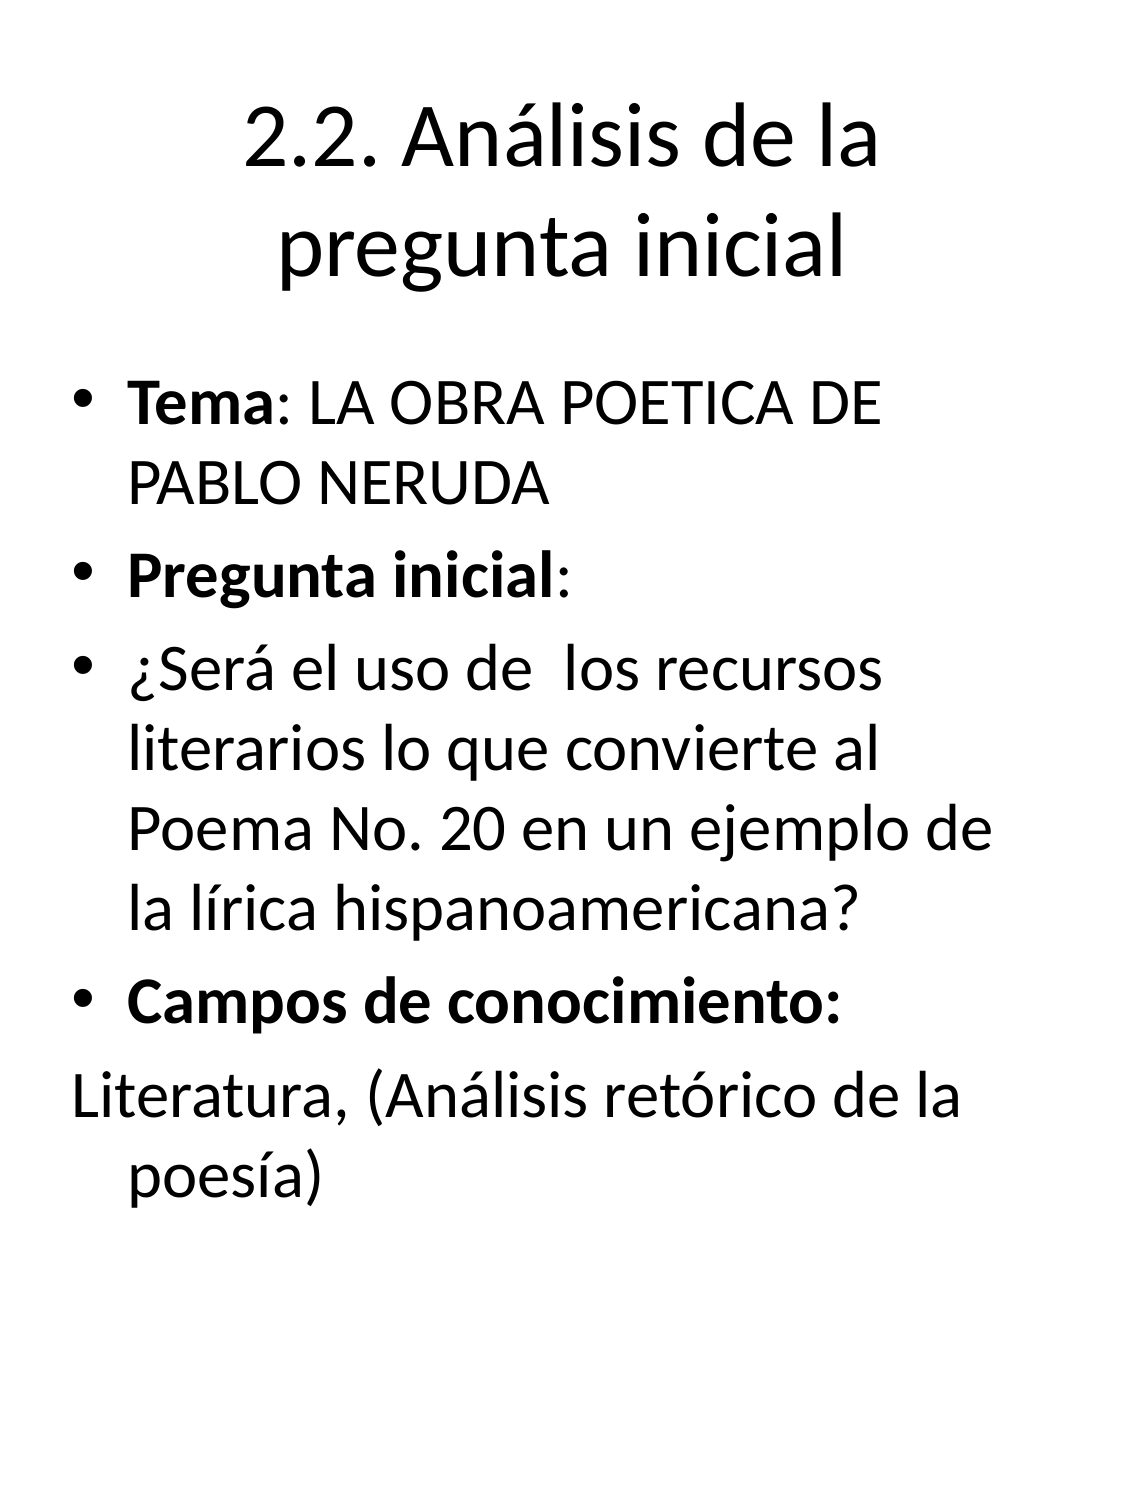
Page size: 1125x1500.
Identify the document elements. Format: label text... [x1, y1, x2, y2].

title 2.2. Análisis de la pregunta inicial [56, 60, 1069, 310]
list Tema: LA OBRA POETICA DE PABLO NERUDA Pregunta inicial: ¿Será el uso de los recursos literarios lo que convierte al Poema No. 20 en un ejemplo de la lírica hispanoamericana? Campos de conocimiento: Literatura, (Análisis retórico de la poesía) [56, 350, 1069, 1340]
